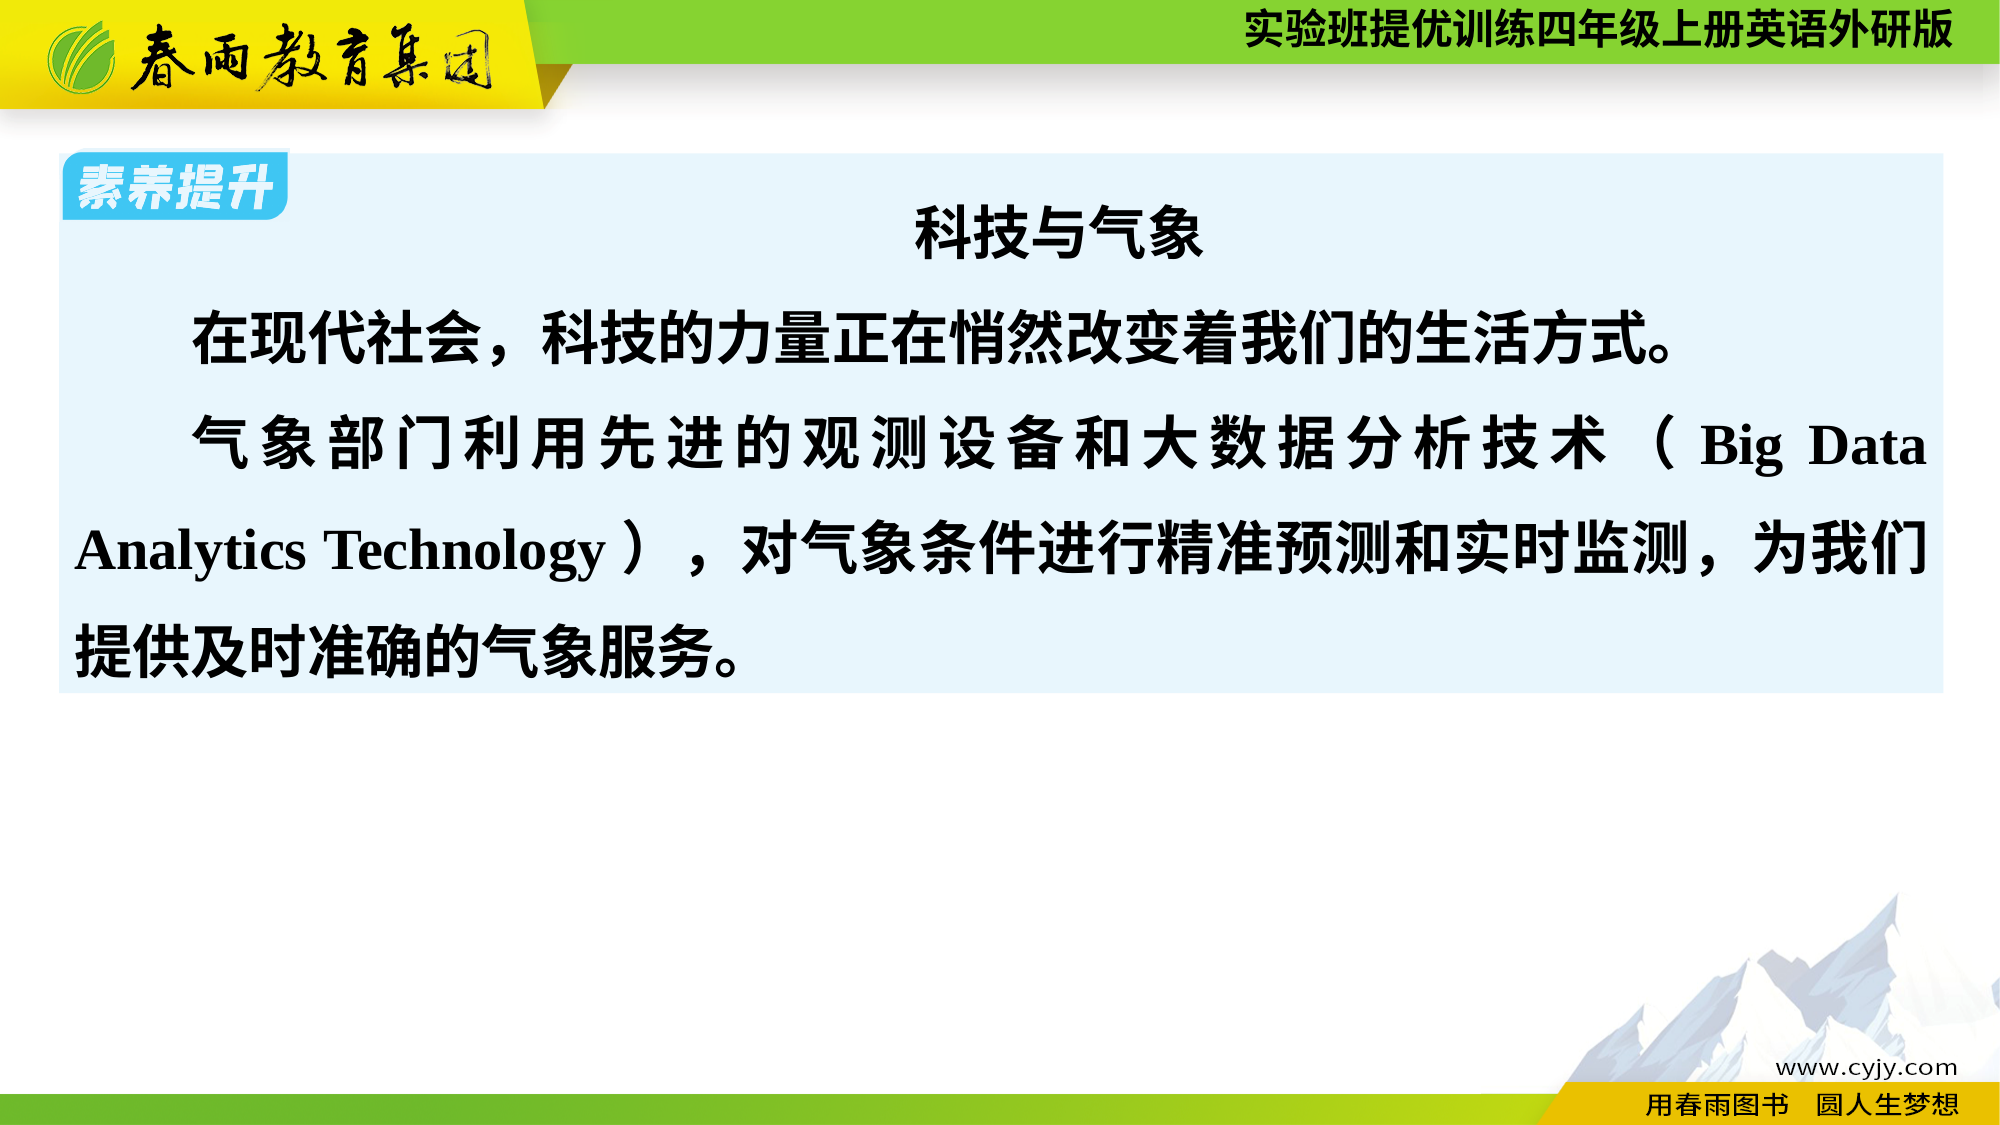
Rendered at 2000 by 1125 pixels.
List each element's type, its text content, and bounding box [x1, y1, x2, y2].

picture [0, 0, 2000, 1125]
text_box 科技与气象 在现代社会，科技的力量正在悄然改变着我们的生活方式。 气象部门利用先进的观测设备和大数据分析技术（Big Data Analytics Technology），对气象条件进行精准预测和实时监测，为我们提供及时准确的气象服务。 [59, 153, 1944, 694]
